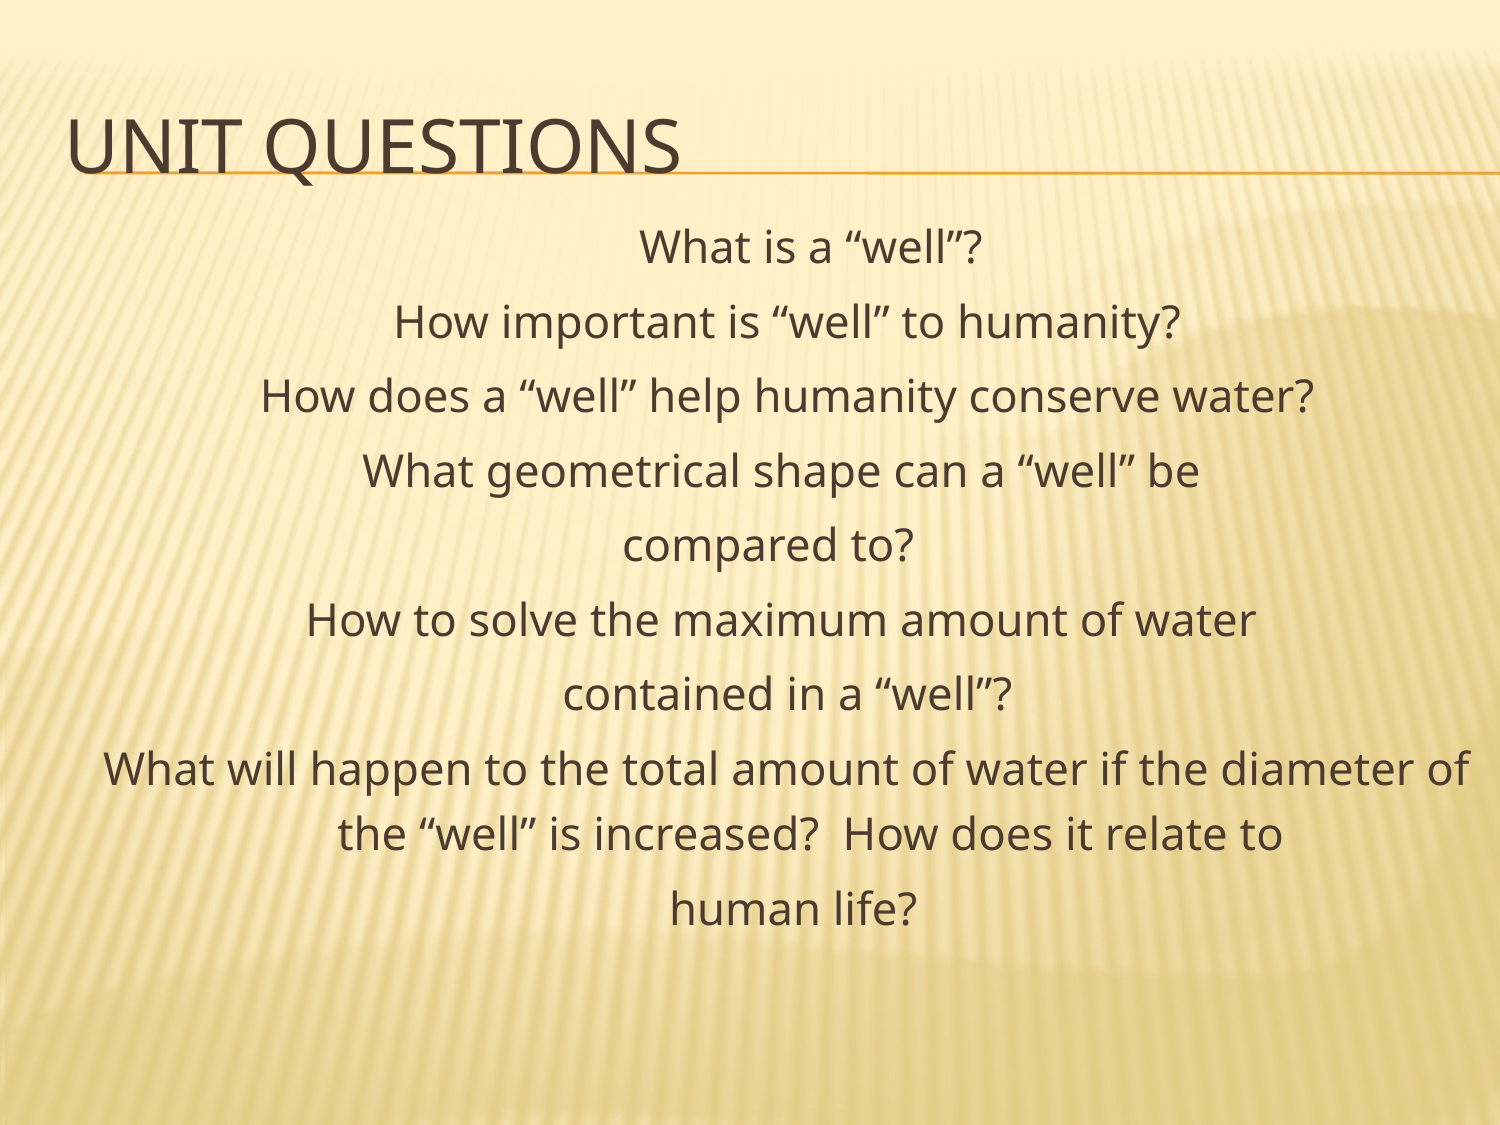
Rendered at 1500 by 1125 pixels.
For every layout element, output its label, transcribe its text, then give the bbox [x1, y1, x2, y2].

list What is a “well”? How important is “well” to humanity? How does a “well” help humanity conserve water? What geometrical shape can a “well” be compared to? How to solve the maximum amount of water contained in a “well”? What will happen to the total amount of water if the diameter of the “well” is increased? How does it relate to human life? [75, 200, 1500, 943]
title Unit Questions [50, 75, 1475, 213]
